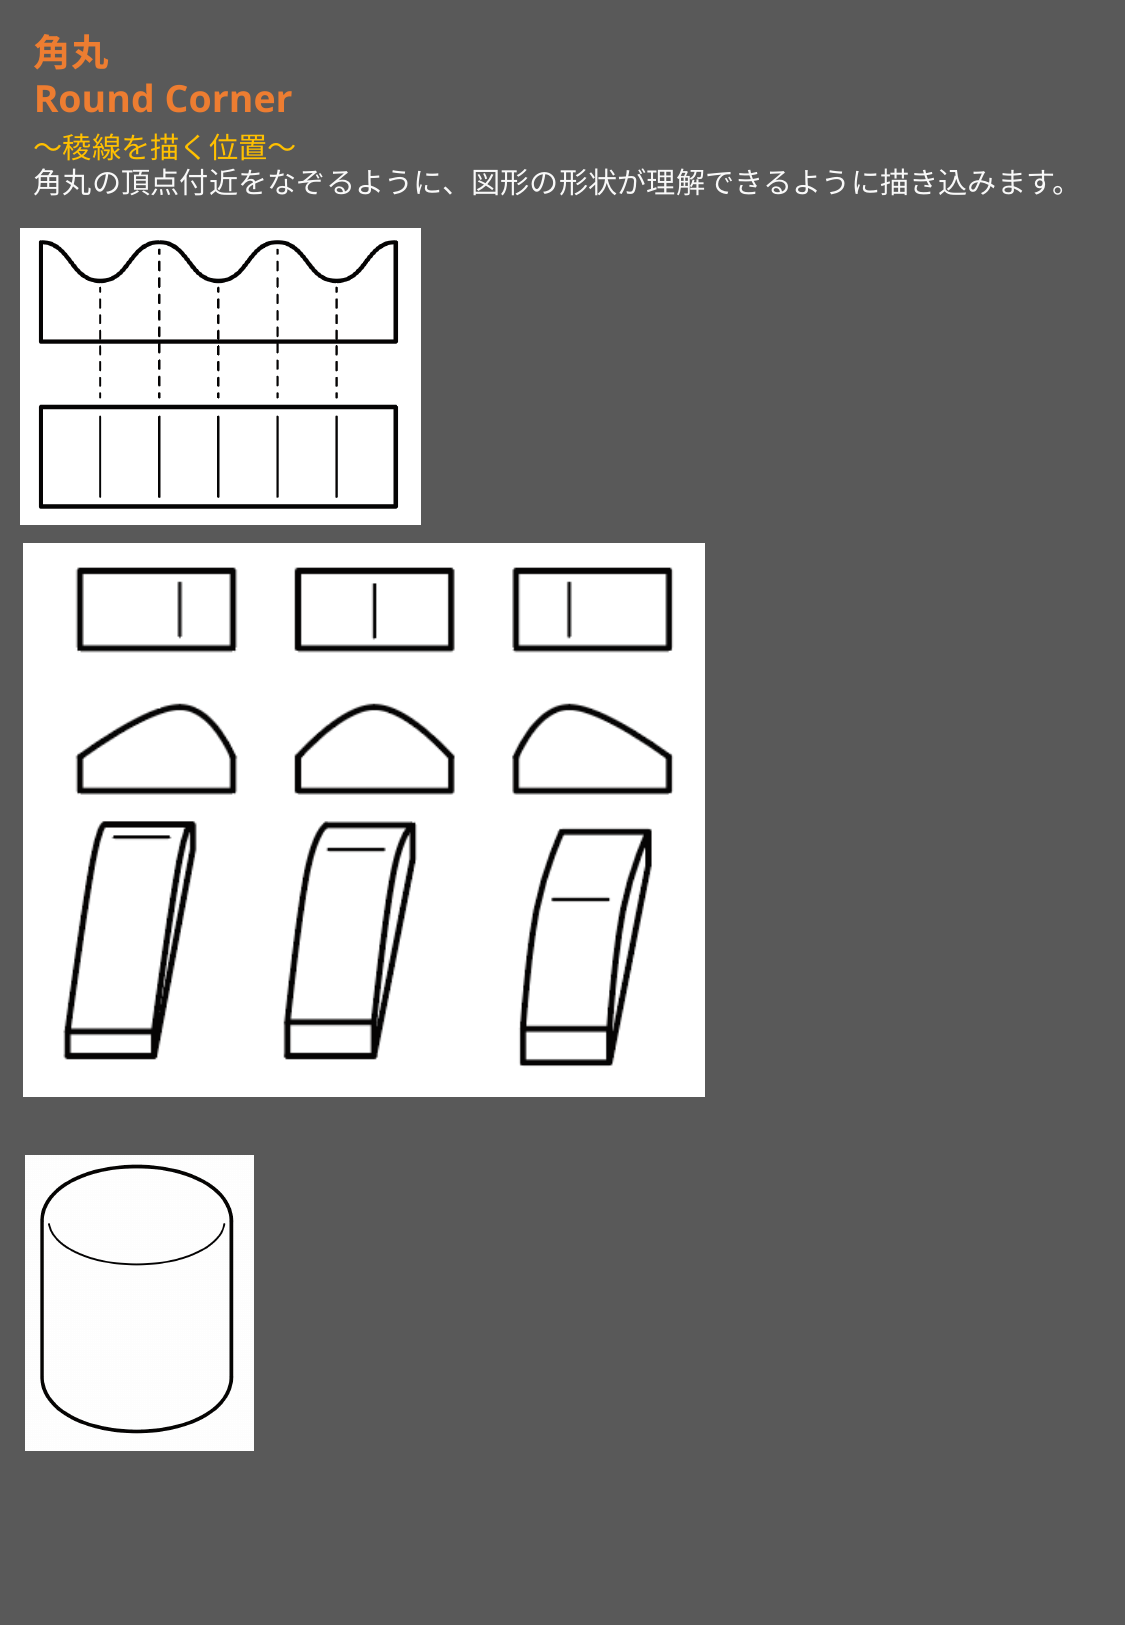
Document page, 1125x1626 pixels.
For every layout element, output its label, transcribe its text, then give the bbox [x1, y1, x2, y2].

text_box ～稜線を描く位置～ 角丸の頂点付近をなぞるように、図形の形状が理解できるように描き込みます。 [19, 122, 1125, 207]
text_box 角丸 Round Corner [19, 21, 1125, 122]
picture [20, 228, 422, 525]
picture [22, 543, 706, 1098]
picture [25, 1154, 255, 1451]
